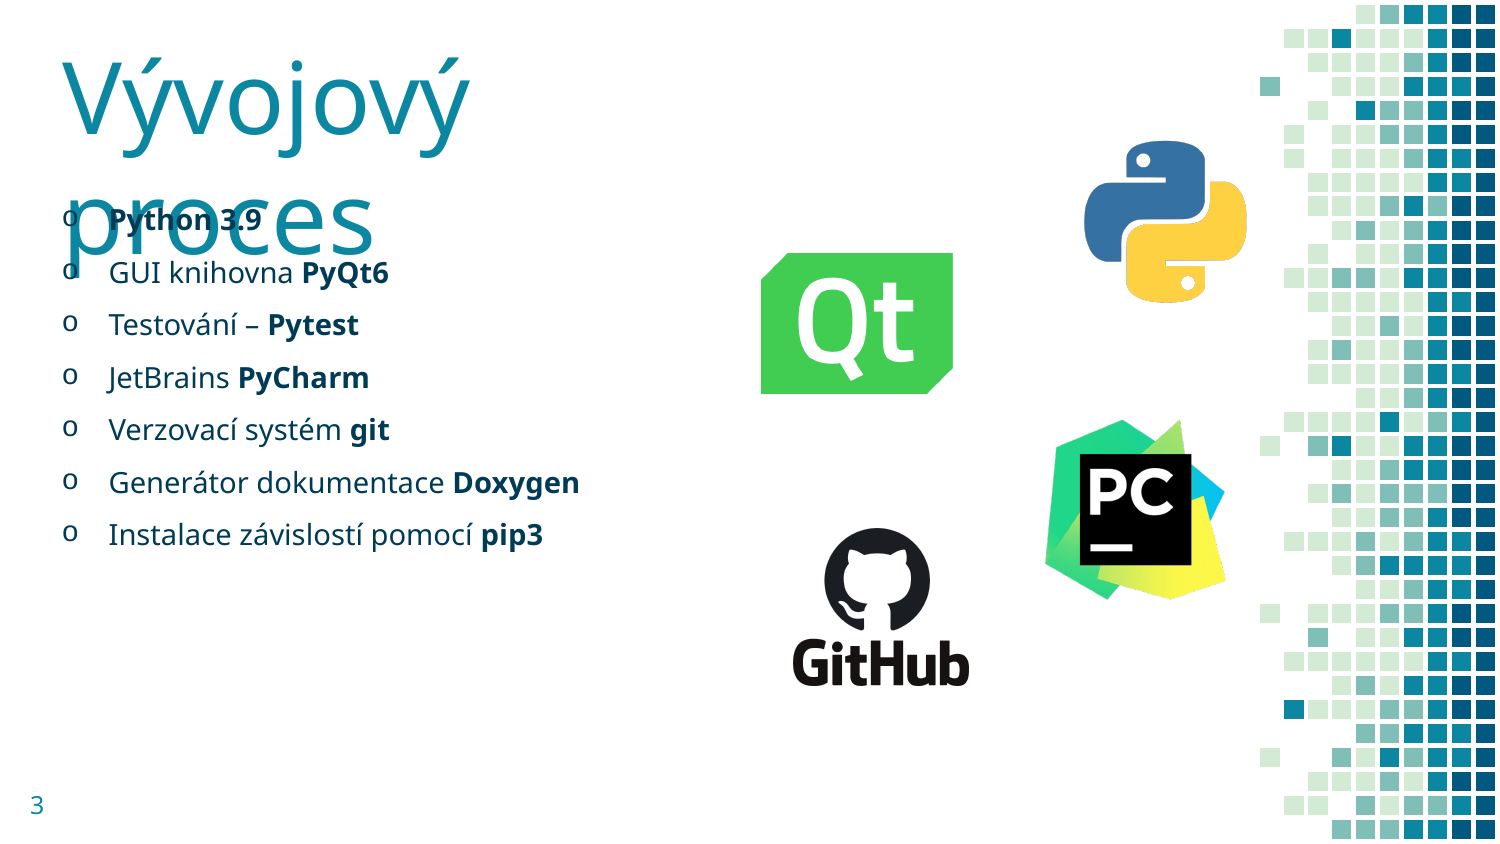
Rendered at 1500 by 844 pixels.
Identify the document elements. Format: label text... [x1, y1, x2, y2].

slide_number 3 [15, 774, 105, 839]
text_box Python 3.9 GUI knihovna PyQt6 Testování – Pytest JetBrains PyCharm Verzovací systém git Generátor dokumentace Doxygen Instalace závislostí pomocí pip3 [46, 176, 697, 612]
picture [761, 0, 1470, 638]
text_box Vývojový proces [48, 26, 774, 282]
picture [793, 527, 969, 687]
